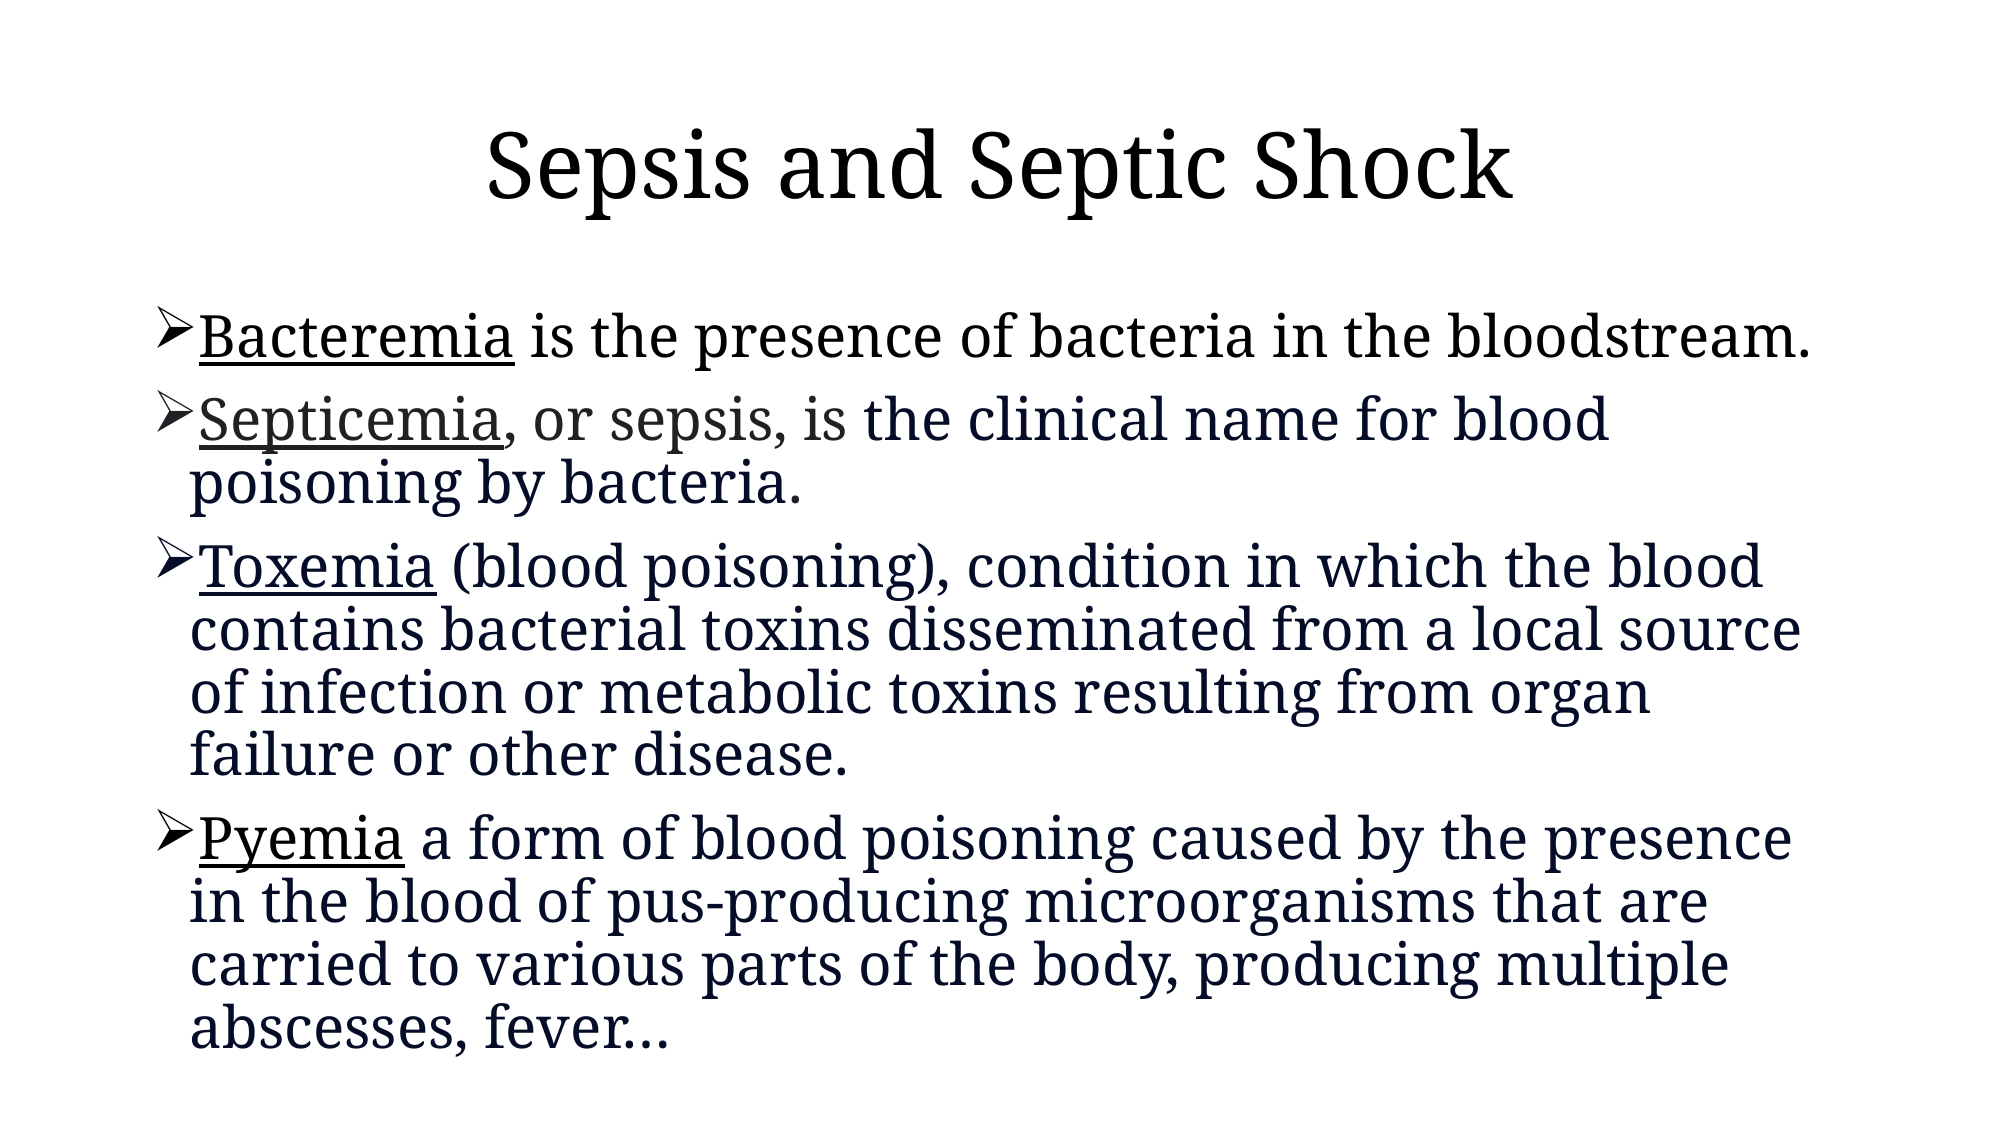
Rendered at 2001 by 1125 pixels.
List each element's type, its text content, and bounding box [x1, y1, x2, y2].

list Bacteremia is the presence of bacteria in the bloodstream. Septicemia, or sepsis, is the clinical name for blood poisoning by bacteria. Toxemia (blood poisoning), condition in which the blood contains bacterial toxins disseminated from a local source of infection or metabolic toxins resulting from organ failure or other disease. Pyemia a form of blood poisoning caused by the presence in the blood of pus-producing microorganisms that are carried to various parts of the body, producing multiple abscesses, fever… [137, 299, 1863, 1081]
title Sepsis and Septic Shock [137, 59, 1863, 278]
